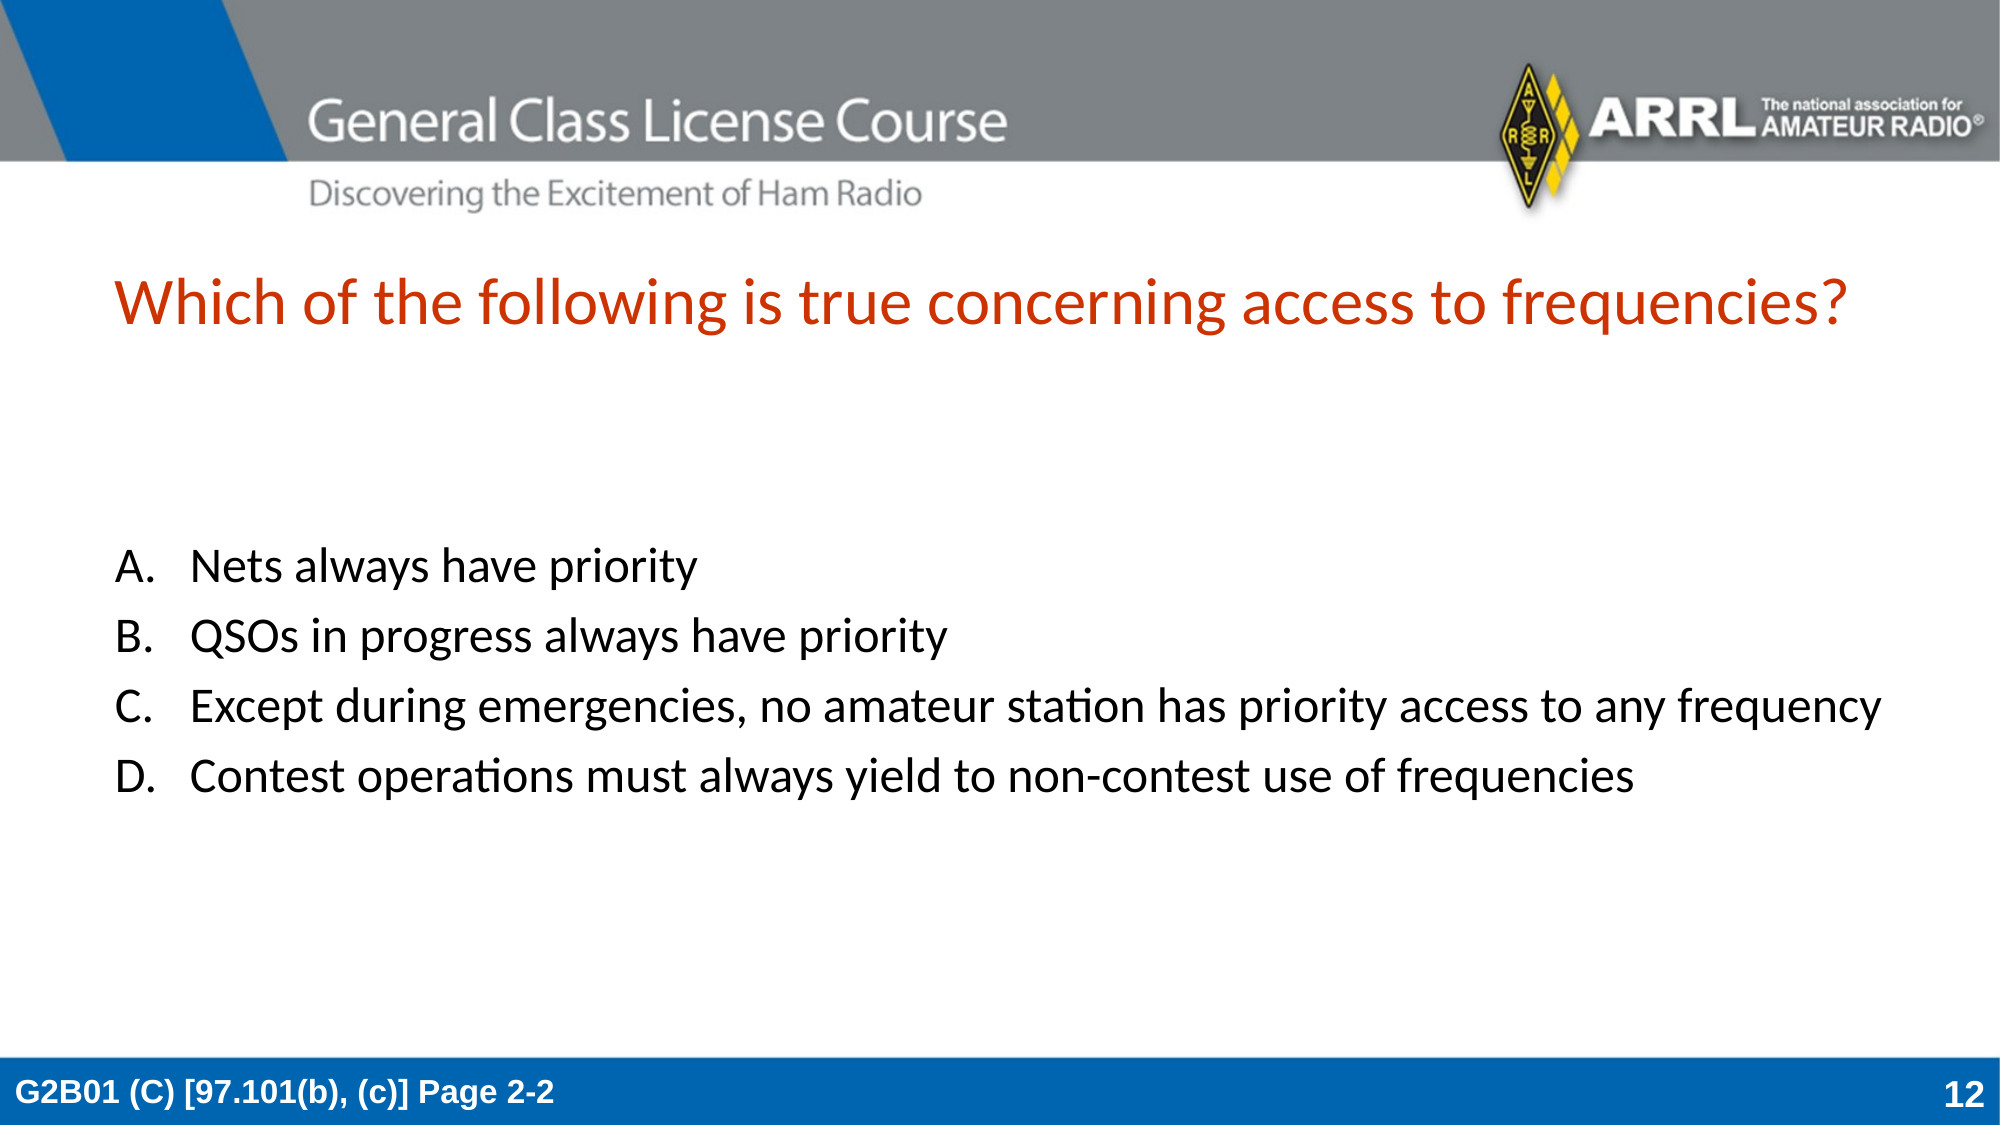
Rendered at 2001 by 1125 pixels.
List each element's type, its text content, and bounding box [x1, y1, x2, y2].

list Nets always have priority QSOs in progress always have priority Except during emergencies, no amateur station has priority access to any frequency Contest operations must always yield to non-contest use of frequencies [99, 525, 1900, 1005]
text_box G2B01 (C) [97.101(b), (c)] Page 2-2 [0, 1062, 1313, 1118]
title Which of the following is true concerning access to frequencies? [99, 249, 1900, 388]
picture [0, 0, 2001, 1125]
text_box 12 [1875, 1062, 2000, 1123]
